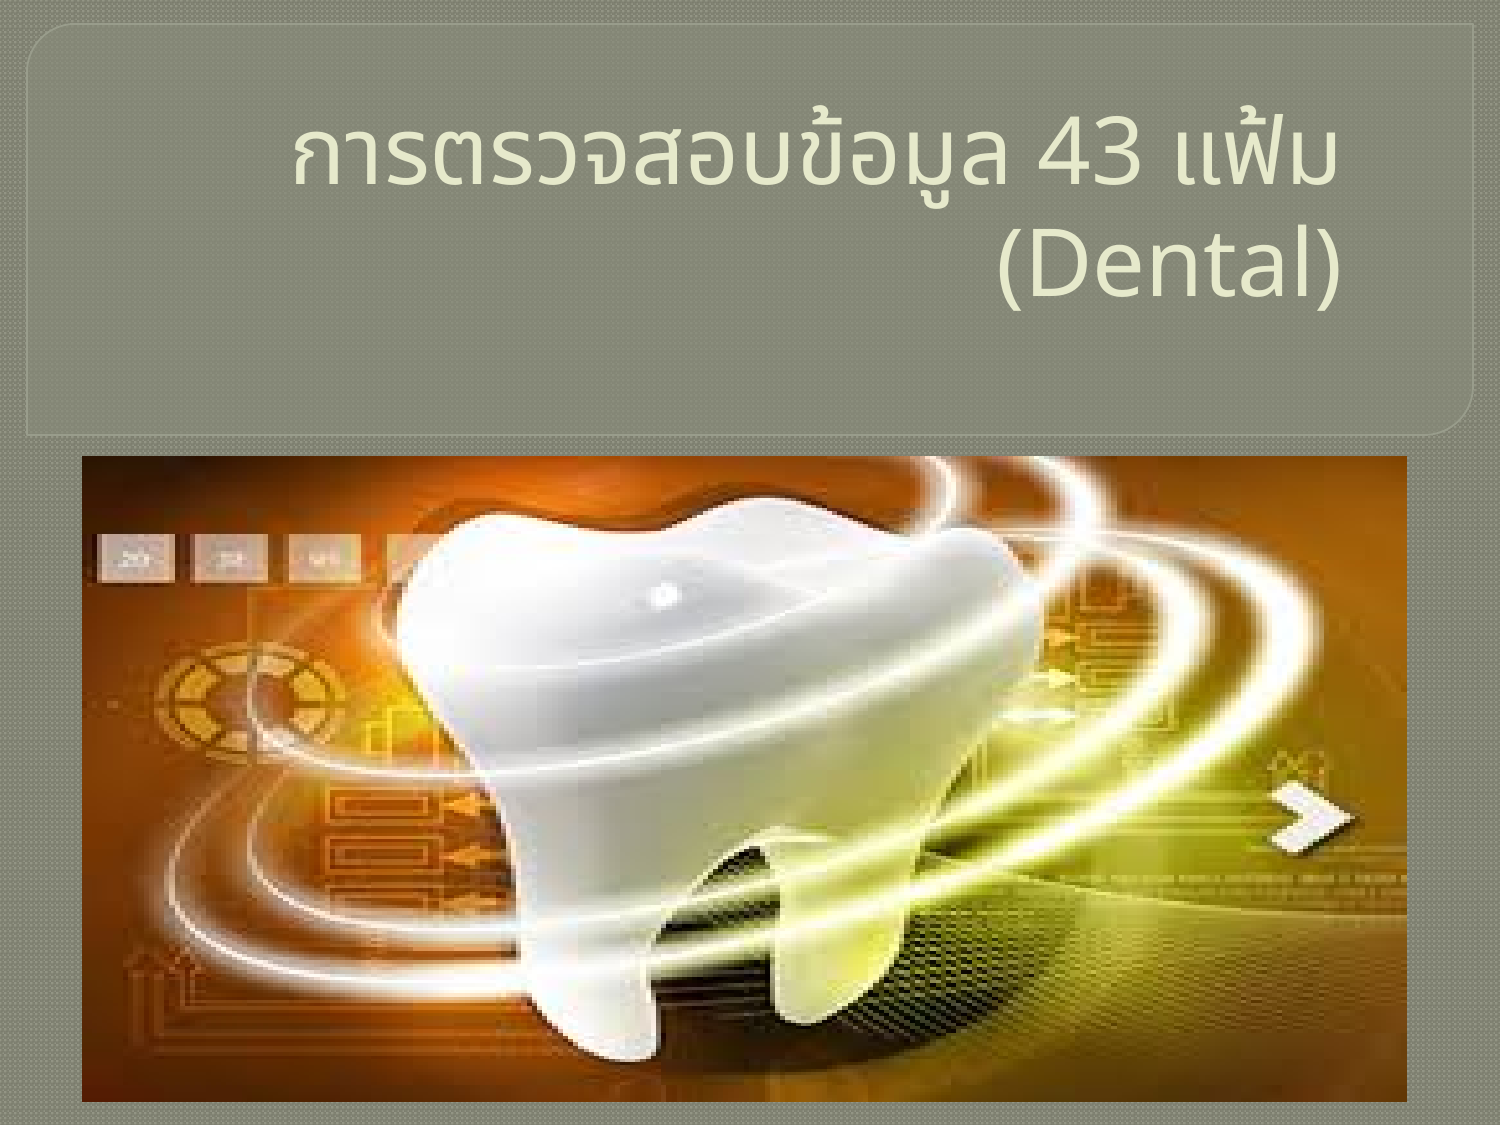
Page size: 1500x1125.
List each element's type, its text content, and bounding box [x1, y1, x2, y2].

title การตรวจสอบข้อมูล 43 แฟ้ม (Dental) [105, 82, 1381, 324]
picture [81, 456, 1407, 1102]
